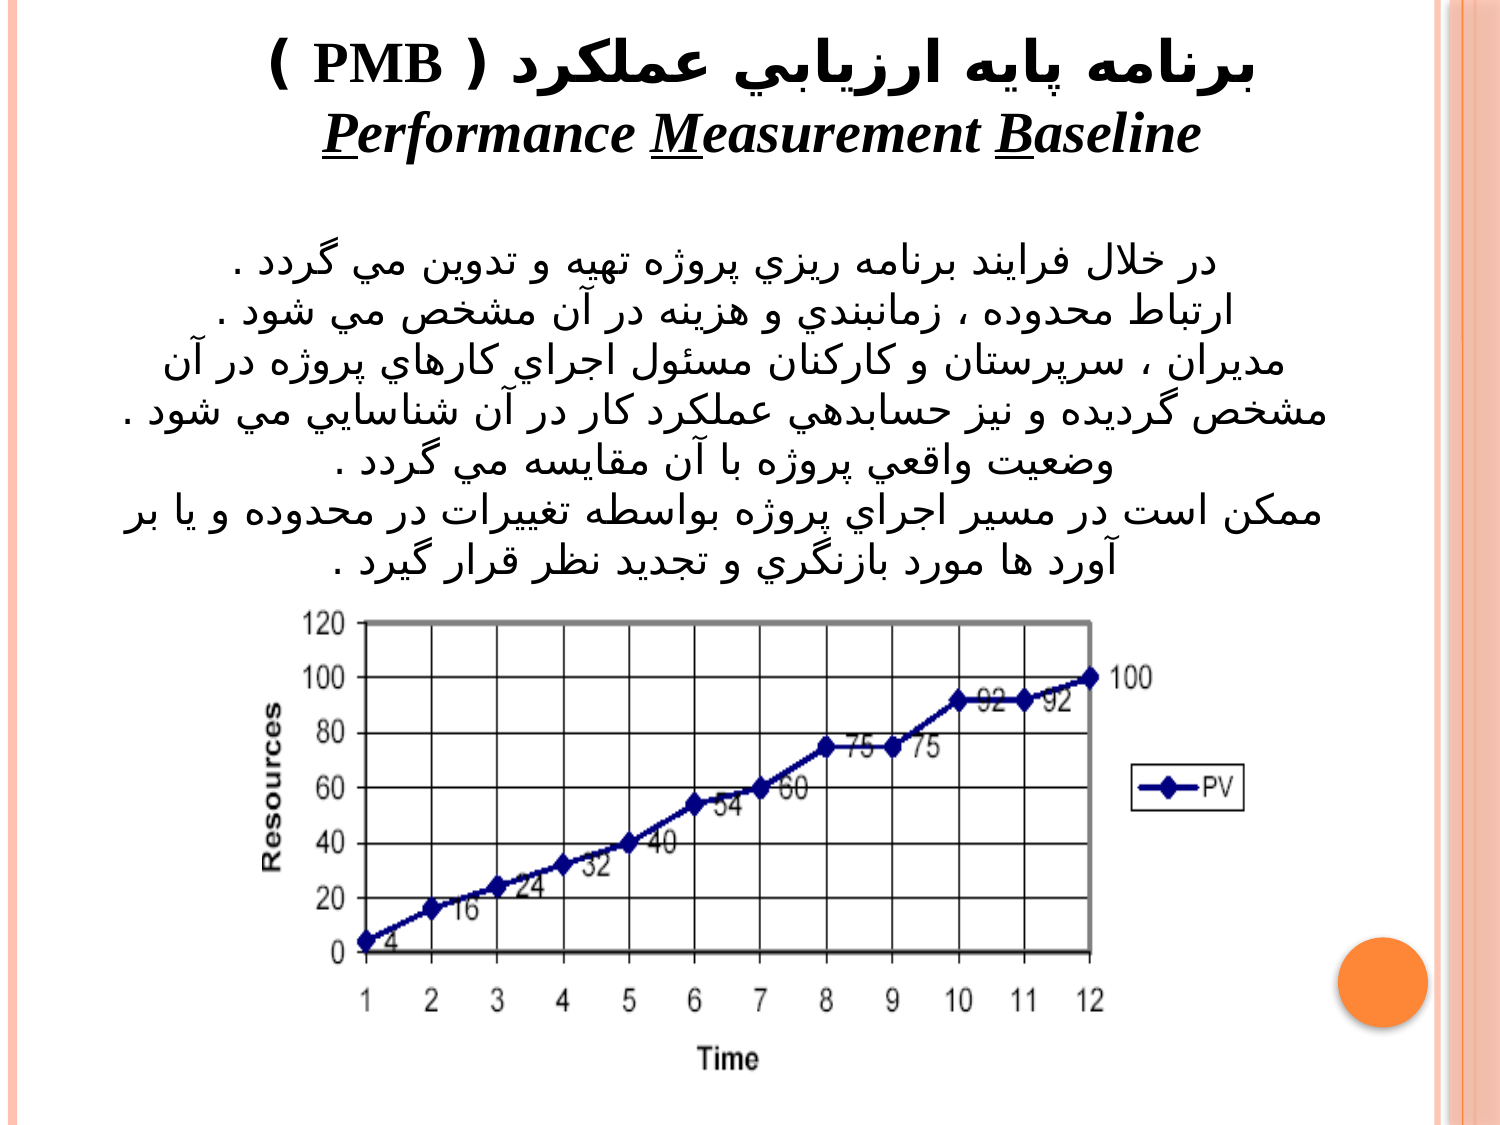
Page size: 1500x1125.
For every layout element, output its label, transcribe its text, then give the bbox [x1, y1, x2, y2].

text_box در خلال فرايند برنامه ريزي پروژه تهيه و تدوين مي گردد . ارتباط محدوده ، زمانبندي و هزينه در آن مشخص مي شود . مديران ، سرپرستان و كاركنان مسئول اجراي كارهاي پروژه در آن مشخص گرديده و نيز حسابدهي عملكرد كار در آن شناسايي مي شود . وضعيت واقعي پروژه با آن مقايسه مي گردد . ممكن است در مسير اجراي پروژه بواسطه تغييرات در محدوده و يا بر آورد ها مورد بازنگري و تجديد نظر قرار گيرد . [87, 224, 1363, 638]
text_box برنامه پايه ارزيابي عملكرد ( PMB ) Performance Measurement Baseline [124, 0, 1400, 188]
picture [261, 586, 1251, 1088]
